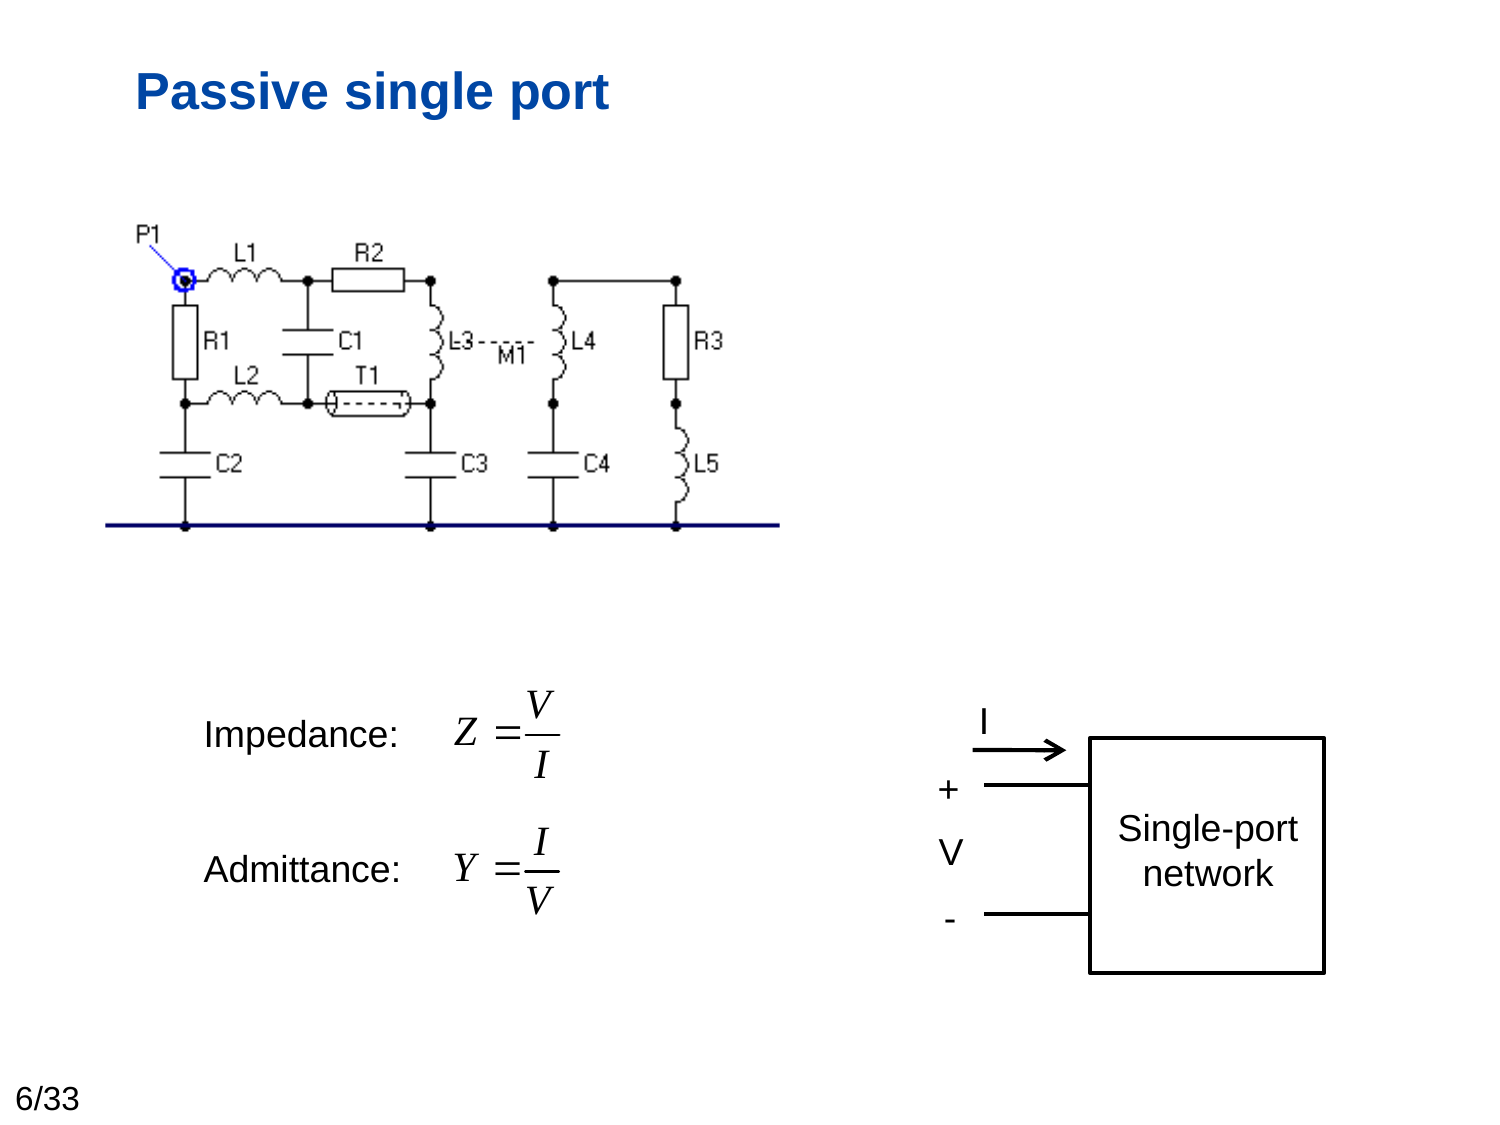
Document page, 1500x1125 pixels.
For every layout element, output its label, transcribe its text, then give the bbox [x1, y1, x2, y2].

text_box Impedance: Admittance: [188, 703, 417, 898]
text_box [447, 810, 569, 929]
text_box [922, 689, 1325, 973]
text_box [445, 674, 571, 788]
title Passive single port [120, 18, 1471, 159]
picture [105, 175, 780, 575]
